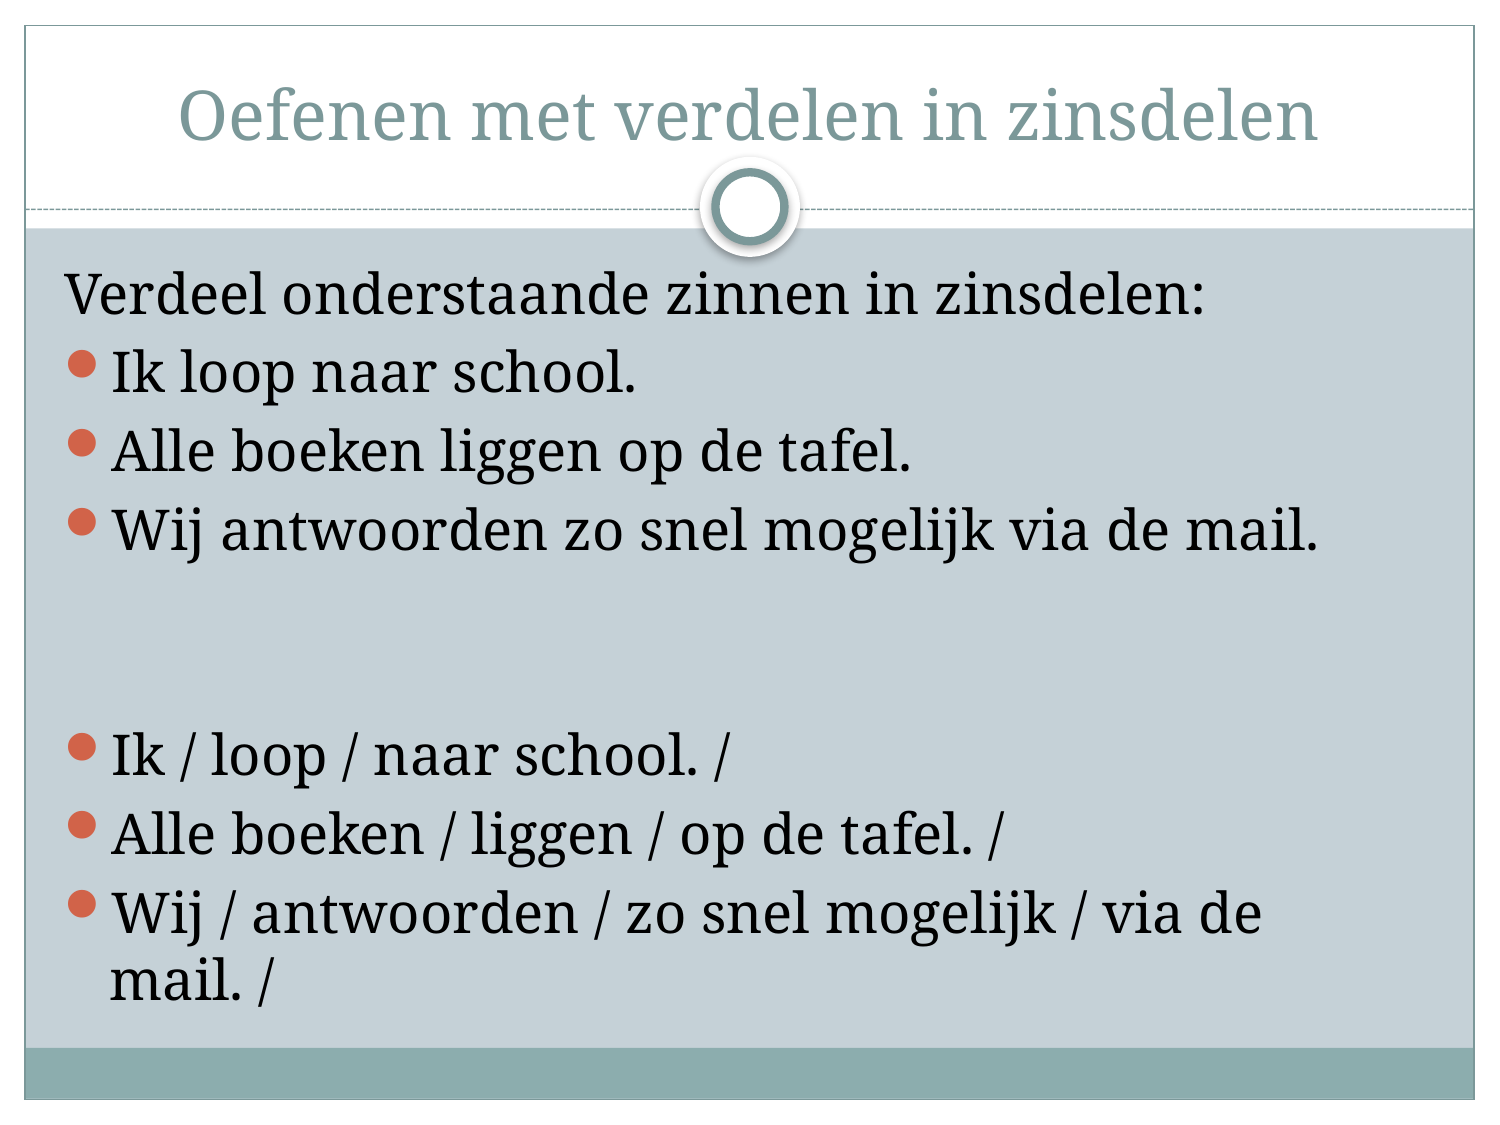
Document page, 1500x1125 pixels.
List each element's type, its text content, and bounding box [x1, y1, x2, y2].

list Verdeel onderstaande zinnen in zinsdelen: Ik loop naar school. Alle boeken liggen op de tafel. Wij antwoorden zo snel mogelijk via de mail. Ik / loop / naar school. / Alle boeken / liggen / op de tafel. / Wij / antwoorden / zo snel mogelijk / via de mail. / [49, 250, 1445, 1001]
title Oefenen met verdelen in zinsdelen [49, 37, 1450, 162]
